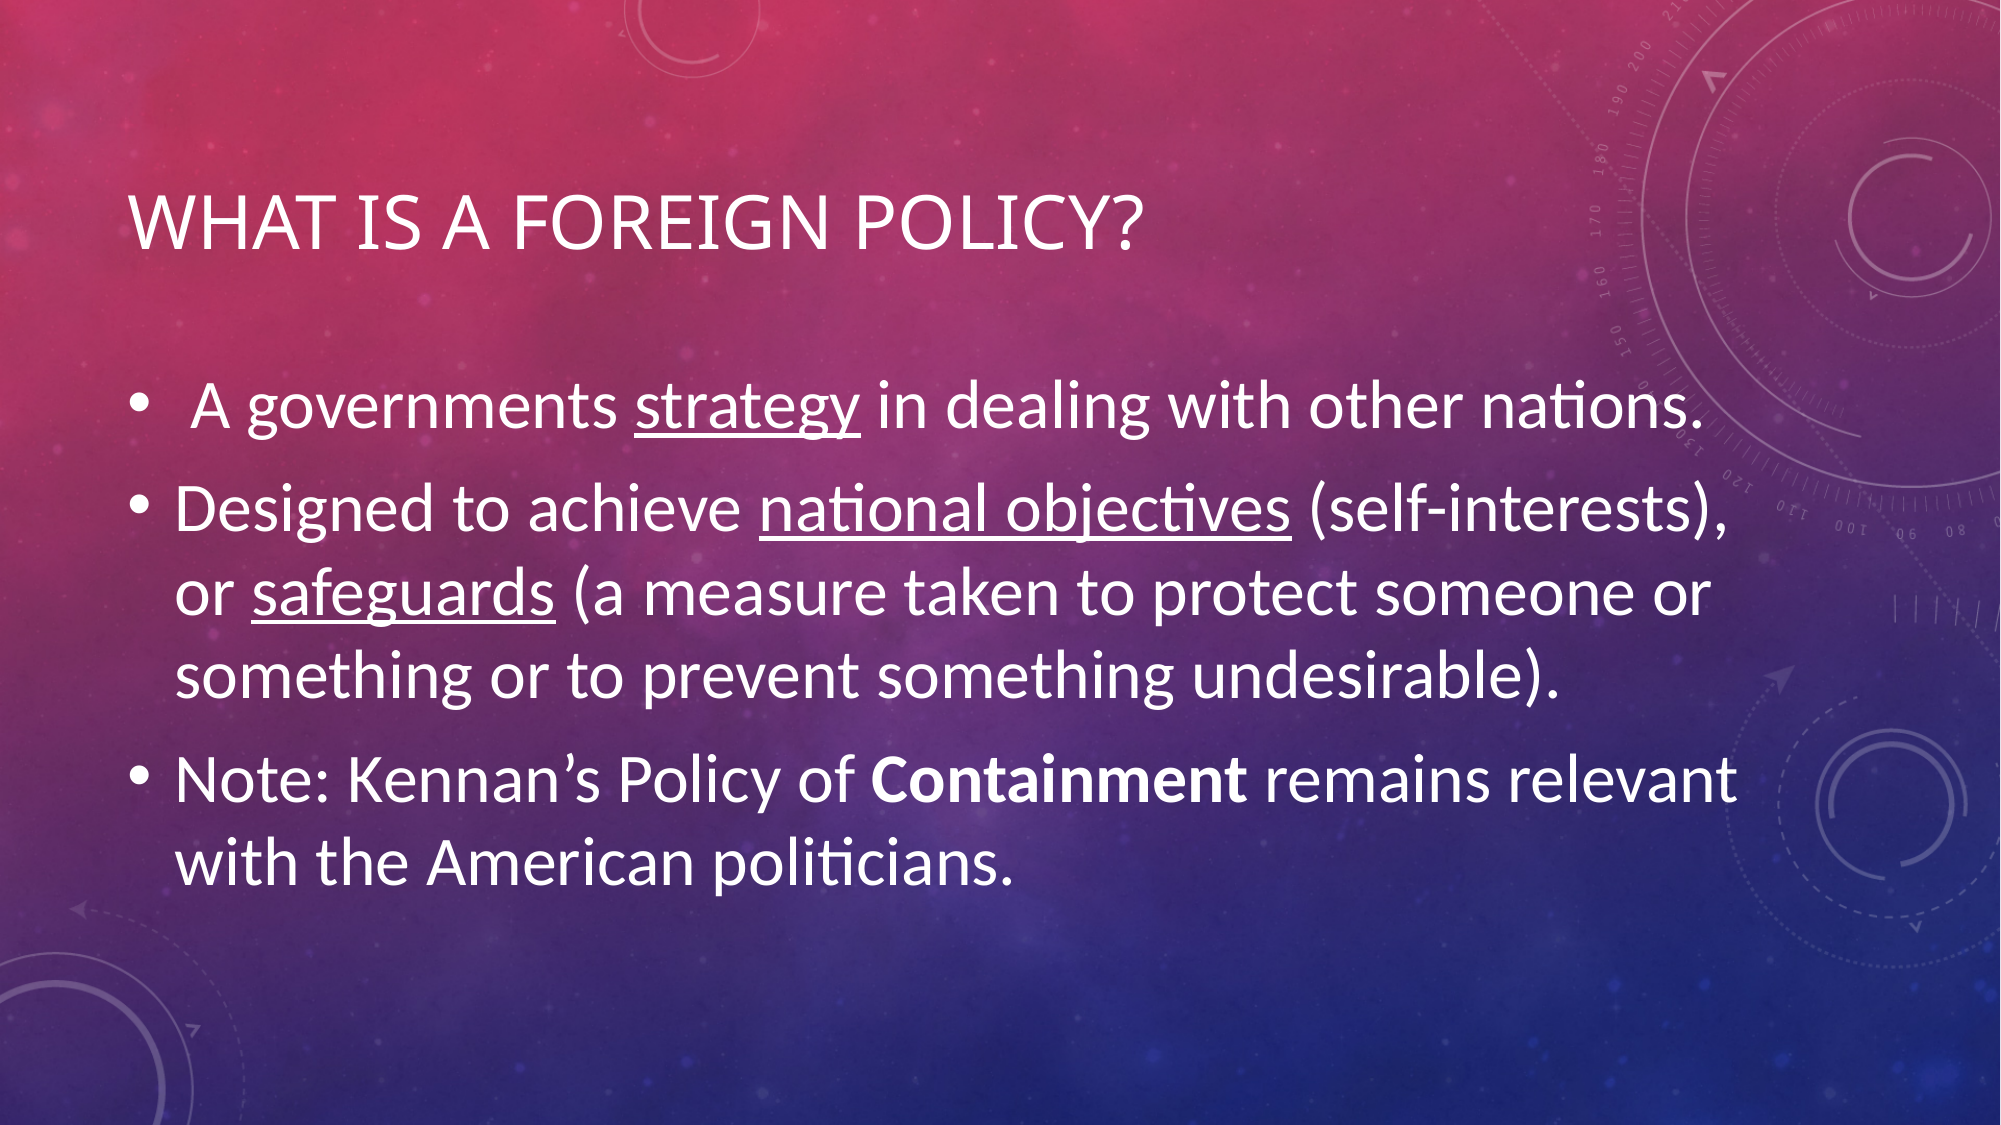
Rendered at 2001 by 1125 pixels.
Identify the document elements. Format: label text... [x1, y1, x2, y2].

title What is a foreign policy? [112, 99, 1775, 339]
picture [0, 0, 2001, 1125]
list A governments strategy in dealing with other nations. Designed to achieve national objectives (self-interests), or safeguards (a measure taken to protect someone or something or to prevent something undesirable). Note: Kennan’s Policy of Containment remains relevant with the American politicians. [112, 351, 1775, 950]
